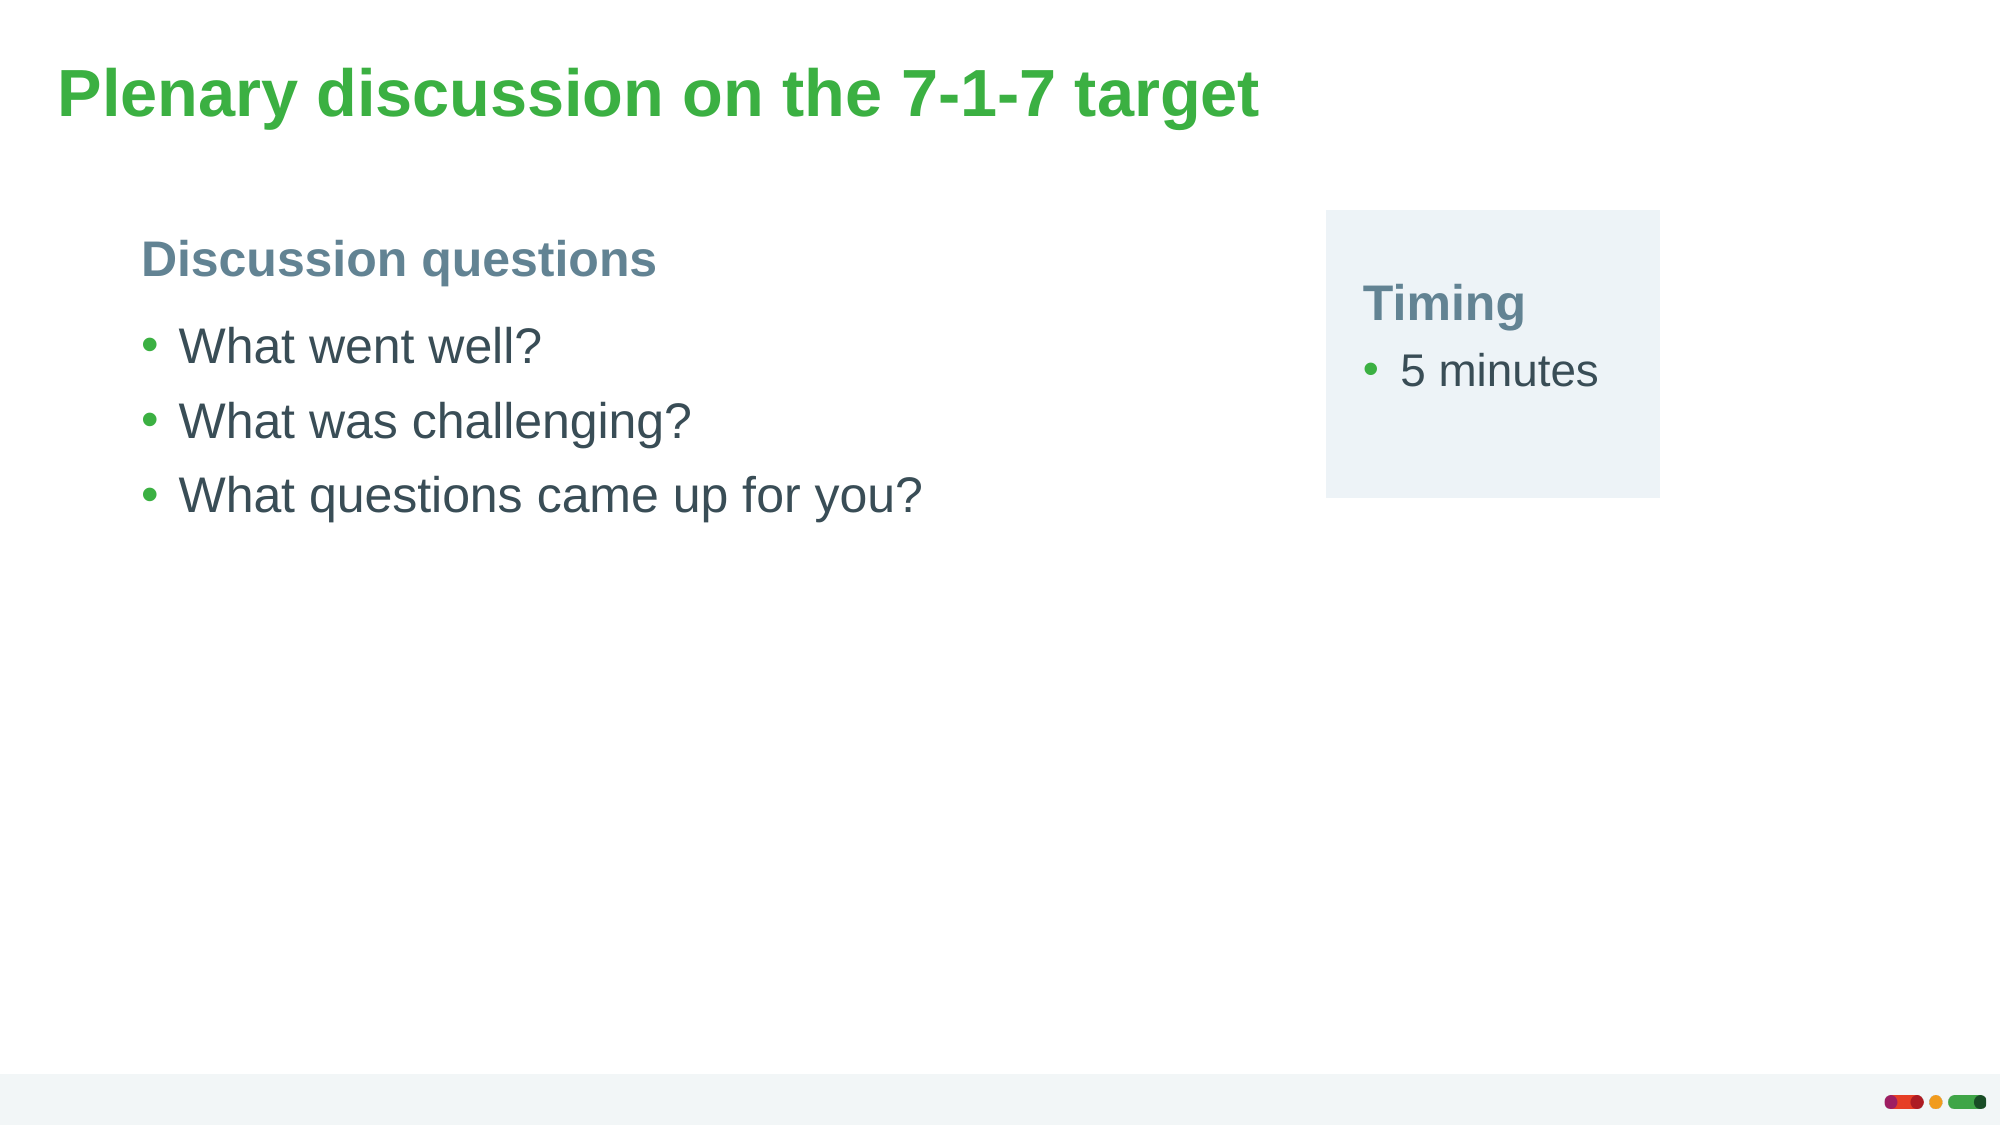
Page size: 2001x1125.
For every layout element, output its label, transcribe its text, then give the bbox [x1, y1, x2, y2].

list Timing [1347, 204, 1650, 340]
list 5 minutes [1347, 339, 1633, 459]
title Plenary discussion on the 7-1-7 target [42, 42, 1768, 207]
text_box [1324, 208, 1662, 500]
list What went well? What was challenging? What questions came up for you? [125, 312, 1416, 998]
list Discussion questions [125, 159, 972, 295]
